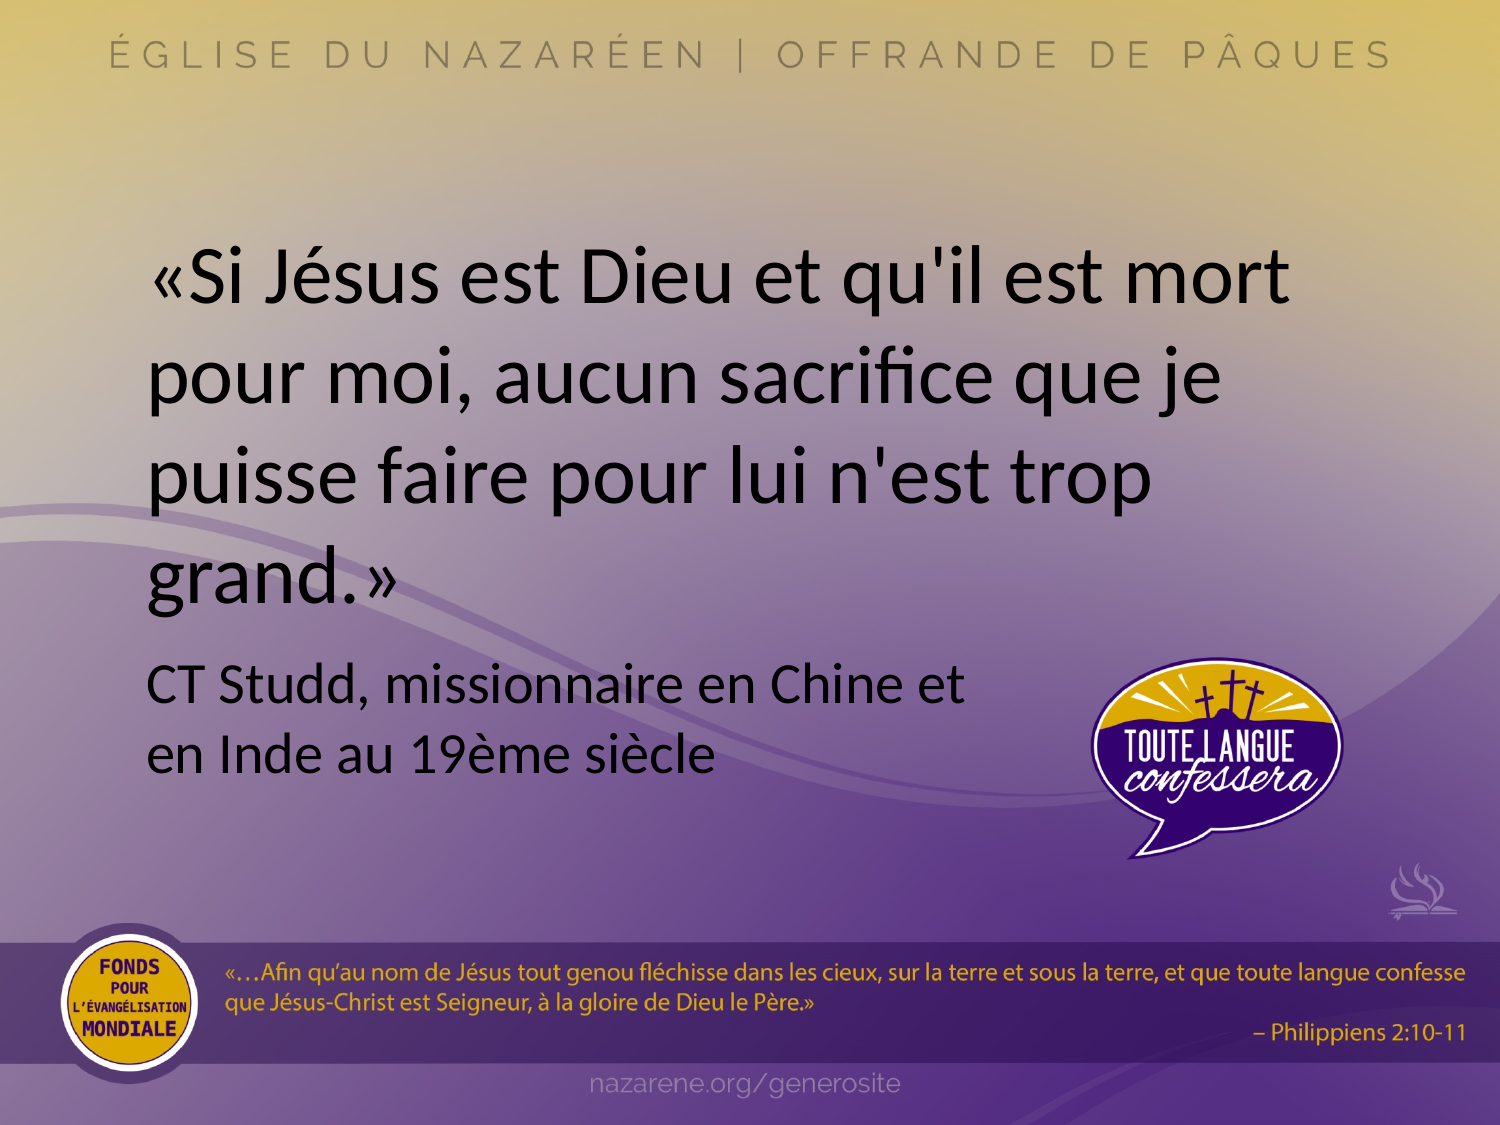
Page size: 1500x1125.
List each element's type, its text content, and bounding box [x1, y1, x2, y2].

text_box «Si Jésus est Dieu et qu'il est mort pour moi, aucun sacrifice que je puisse faire pour lui n'est trop grand.» CT Studd, missionnaire en Chine et en Inde au 19ème siècle [131, 212, 1369, 793]
picture [0, 0, 1500, 1125]
